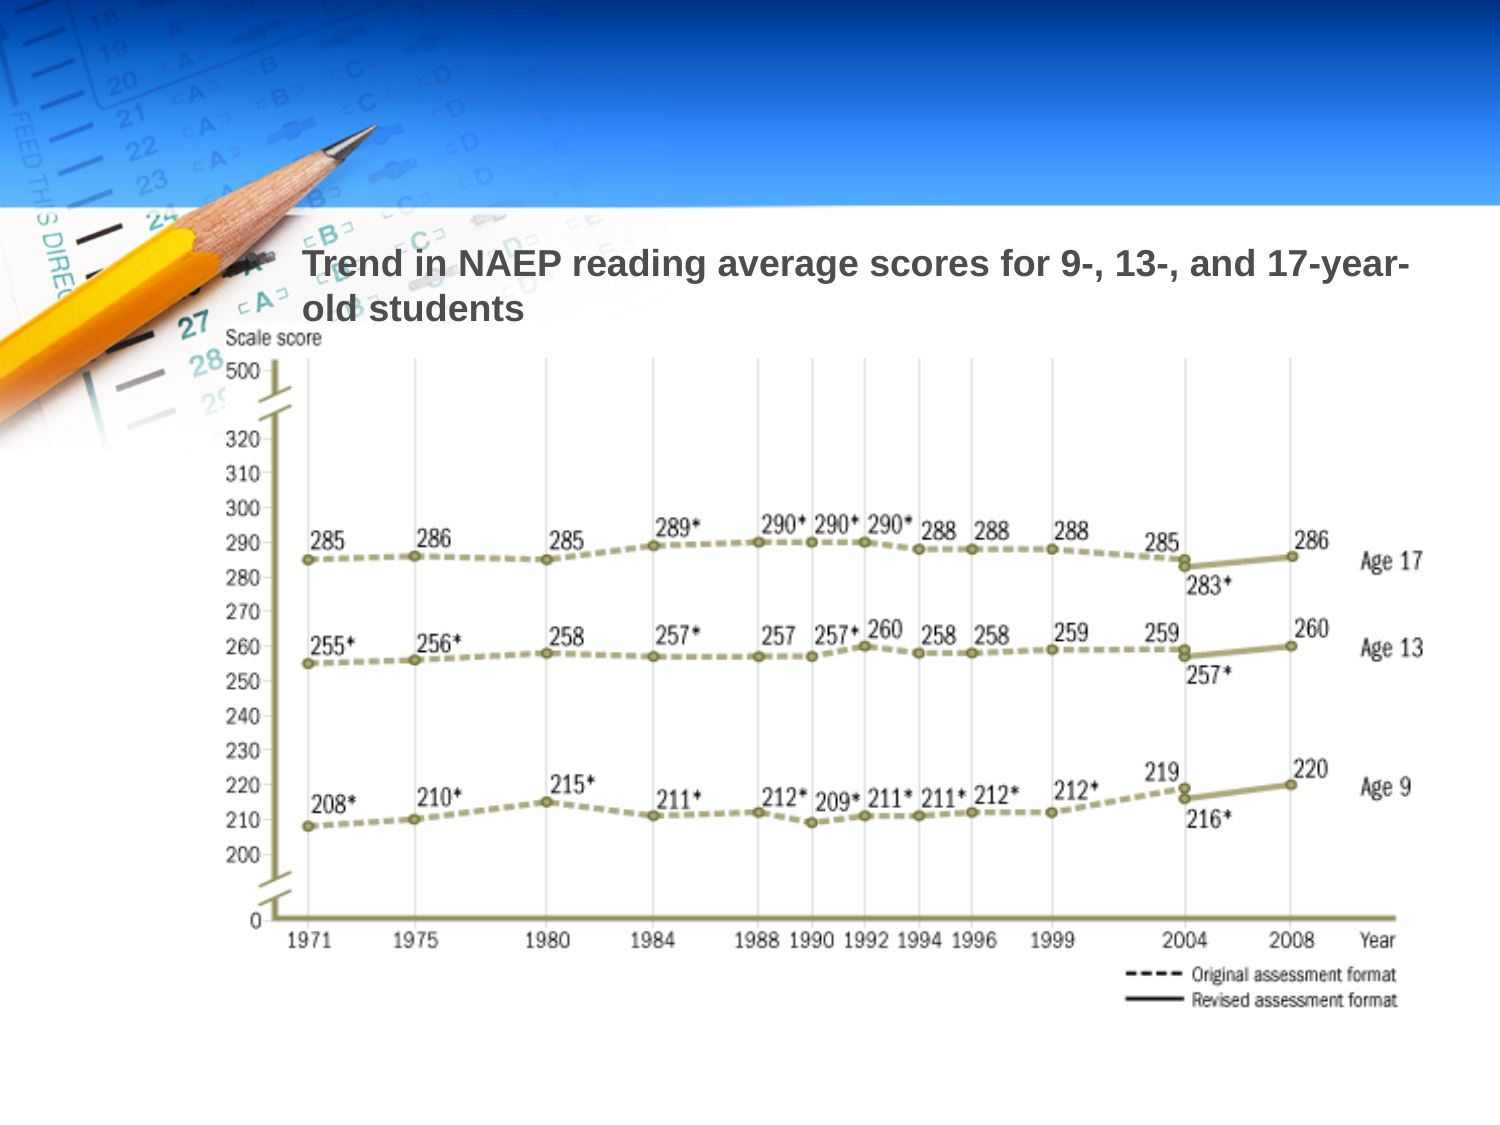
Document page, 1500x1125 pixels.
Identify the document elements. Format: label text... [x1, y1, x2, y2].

list Trend in NAEP reading average scores for 9-, 13-, and 17-year-old students [230, 231, 1471, 1095]
picture [0, 0, 1500, 1125]
